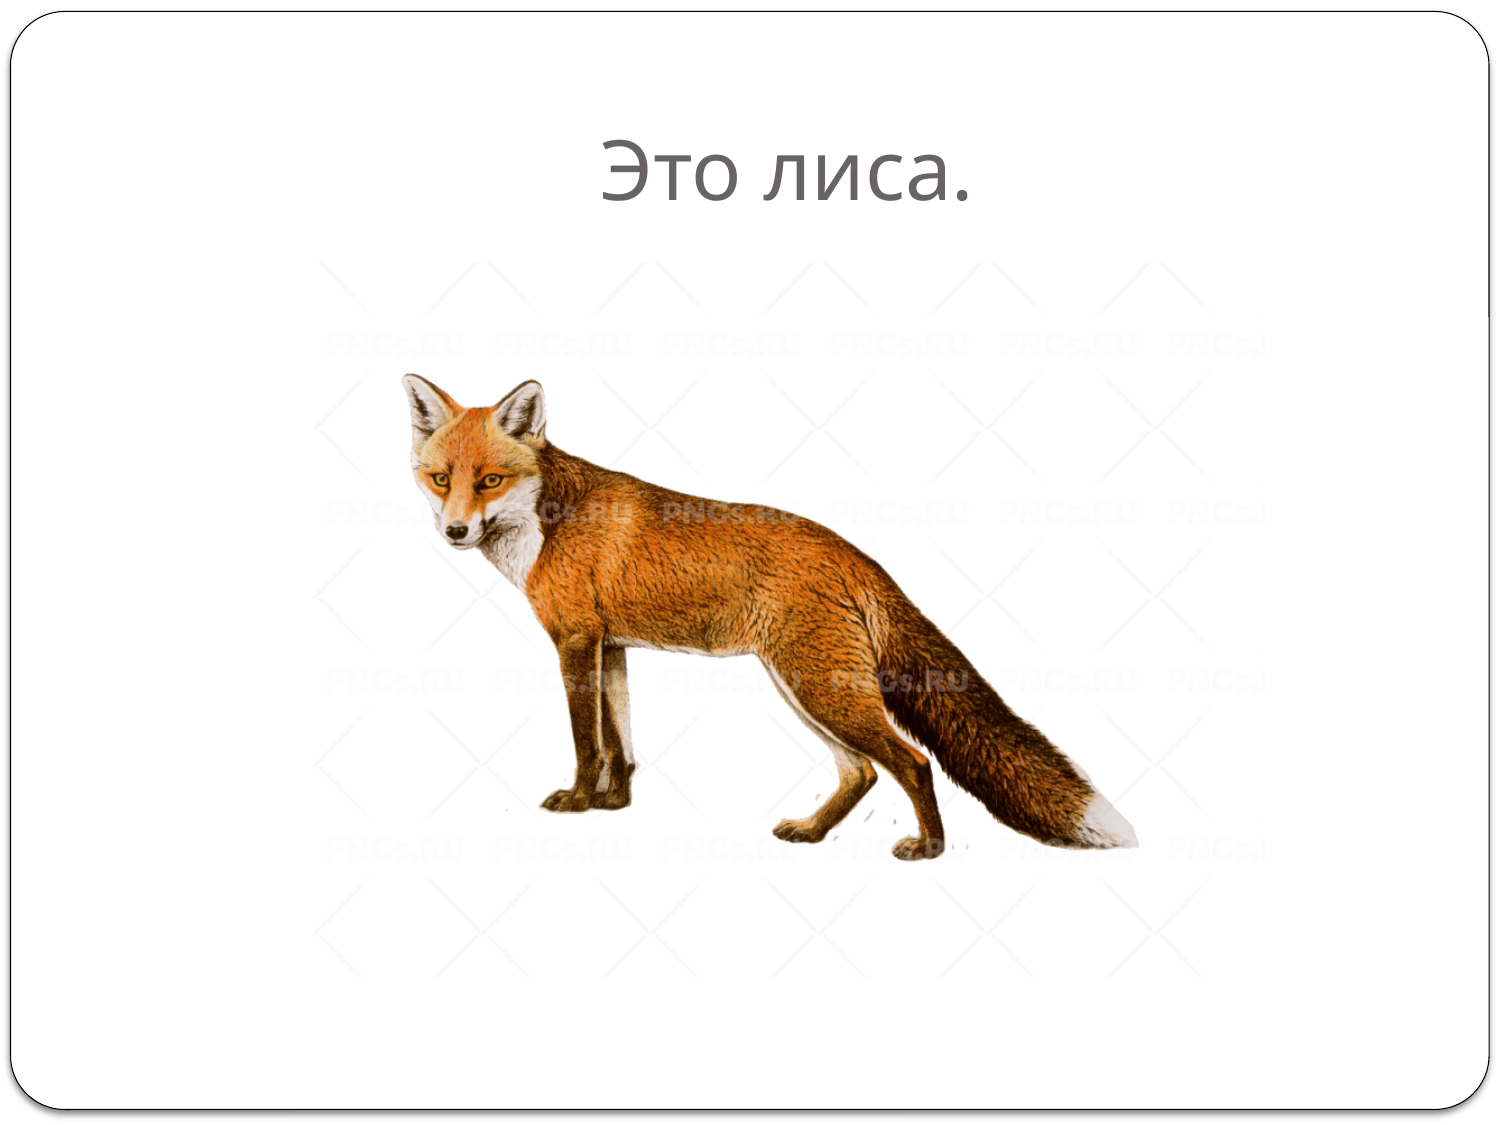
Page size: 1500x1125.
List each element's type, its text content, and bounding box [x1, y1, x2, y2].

picture [312, 262, 1266, 978]
title Это лиса. [150, 45, 1425, 233]
